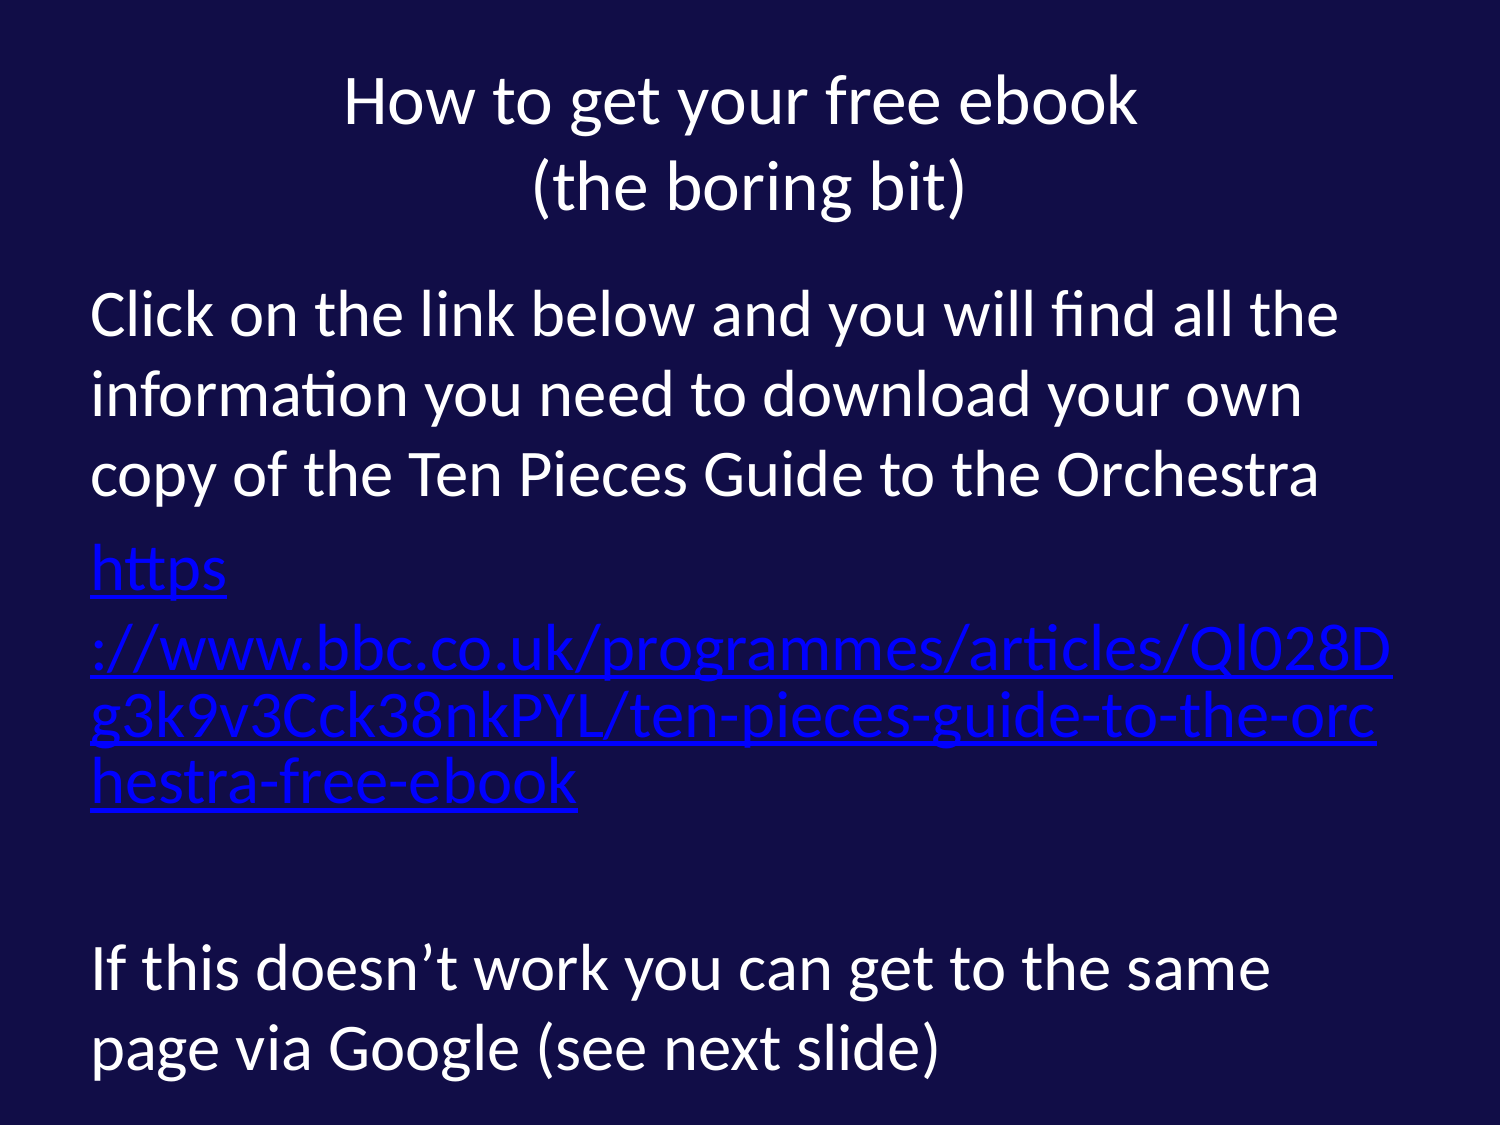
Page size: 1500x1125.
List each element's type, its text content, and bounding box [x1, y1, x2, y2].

list Click on the link below and you will find all the information you need to download your own copy of the Ten Pieces Guide to the Orchestra https://www.bbc.co.uk/programmes/articles/Ql028Dg3k9v3Cck38nkPYL/ten-pieces-guide-to-the-orchestra-free-ebook If this doesn’t work you can get to the same page via Google (see next slide) [75, 262, 1425, 1005]
title How to get your free ebook (the boring bit) [75, 45, 1425, 233]
